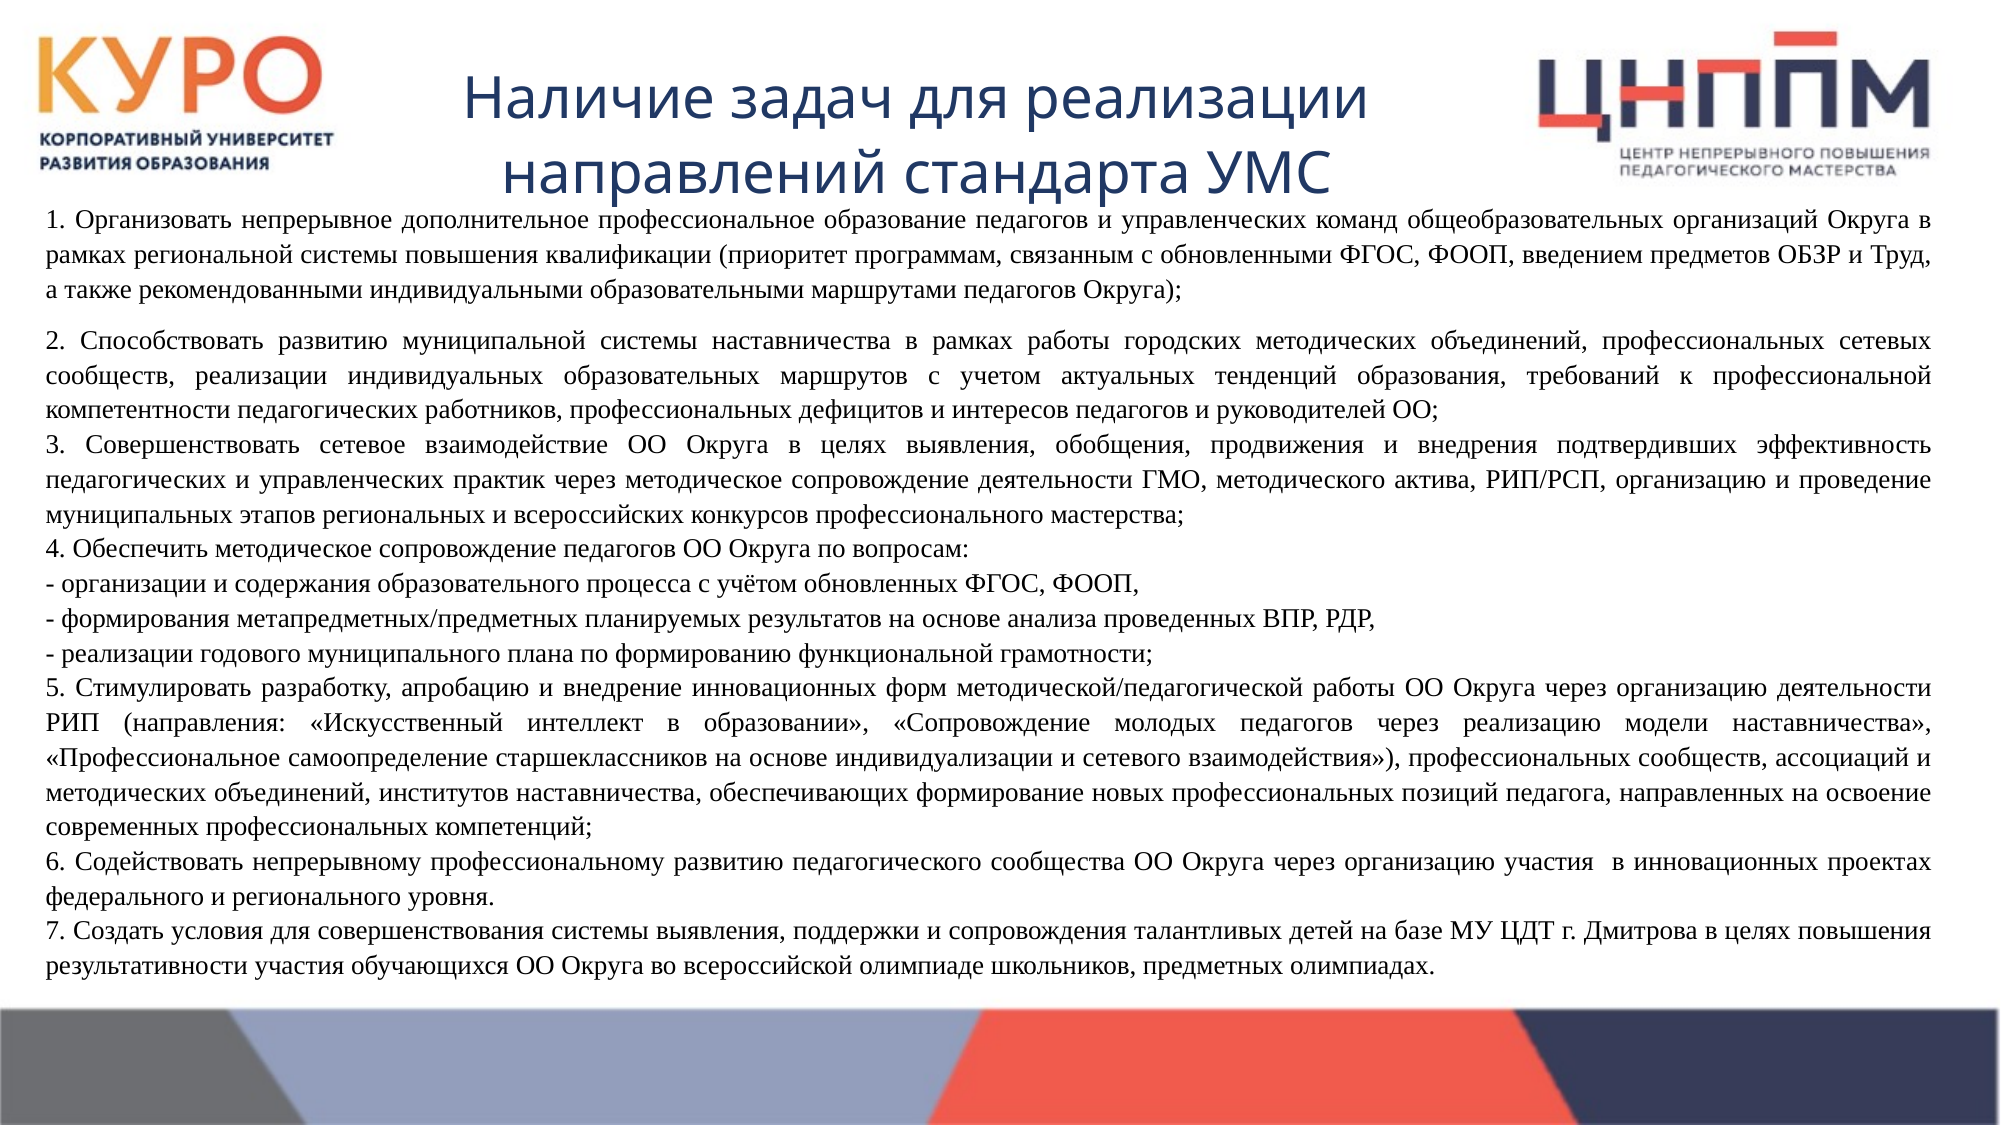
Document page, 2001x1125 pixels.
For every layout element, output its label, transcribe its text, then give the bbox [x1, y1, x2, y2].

text_box 1. Организовать непрерывное дополнительное профессиональное образование педагогов и управленческих команд общеобразовательных организаций Округа в рамках региональной системы повышения квалификации (приоритет программам, связанным с обновленными ФГОС, ФООП, введением предметов ОБЗР и Труд, а также рекомендованными индивидуальными образовательными маршрутами педагогов Округа); 2. Способствовать развитию муниципальной системы наставничества в рамках работы городских методических объединений, профессиональных сетевых сообществ, реализации индивидуальных образовательных маршрутов с учетом актуальных тенденций образования, требований к профессиональной компетентности педагогических работников, профессиональных дефицитов и интересов педагогов и руководителей ОО; 3. Совершенствовать сетевое взаимодействие ОО Округа в целях выявления, обобщения, продвижения и внедрения подтвердивших эффективность педагогических и управленческих практик через методическое сопровождение деятельности ГМО, методического актива, РИП/РСП, организацию и проведение муниципальных этапов региональных и всероссийских конкурсов профессионального мастерства; 4. Обеспечить методическое сопровождение педагогов ОО Округа по вопросам: - организации и содержания образовательного процесса с учётом обновленных ФГОС, ФООП, - формирования метапредметных/предметных планируемых результатов на основе анализа проведенных ВПР, РДР, - реализации годового муниципального плана по формированию функциональной грамотности; 5. Стимулировать разработку, апробацию и внедрение инновационных форм методической/педагогической работы ОО Округа через организацию деятельности РИП (направления: «Искусственный интеллект в образовании», «Сопровождение молодых педагогов через реализацию модели наставничества», «Профессиональное самоопределение старшеклассников на основе индивидуализации и сетевого взаимодействия»), профессиональных сообществ, ассоциаций и методических объединений, институтов наставничества, обеспечивающих формирование новых профессиональных позиций педагога, направленных на освоение современных профессиональных компетенций; 6. Содействовать непрерывному профессиональному развитию педагогического сообщества ОО Округа через организацию участия в инновационных проектах федерального и регионального уровня. 7. Создать условия для совершенствования системы выявления, поддержки и сопровождения талантливых детей на базе МУ ЦДТ г. Дмитрова в целях повышения результативности участия обучающихся ОО Округа во всероссийской олимпиаде школьников, предметных олимпиадах. [30, 191, 1947, 1020]
text_box Наличие задач для реализации направлений стандарта УМС [416, 47, 1417, 213]
picture [0, 0, 2001, 1125]
